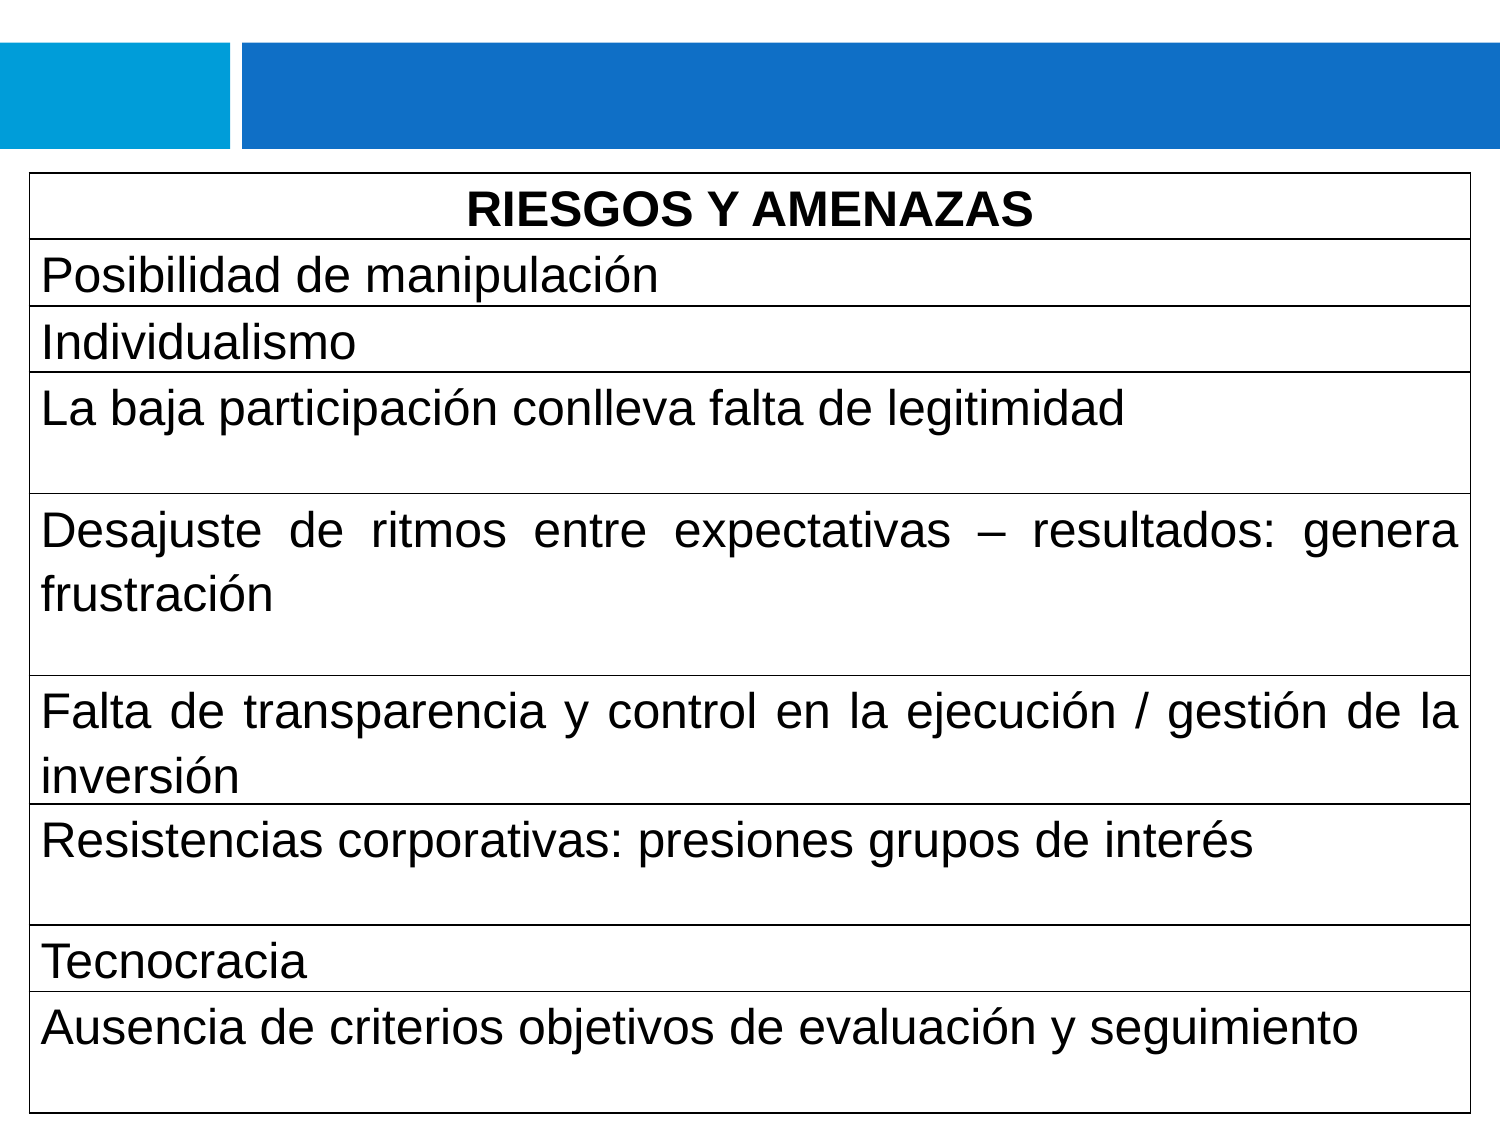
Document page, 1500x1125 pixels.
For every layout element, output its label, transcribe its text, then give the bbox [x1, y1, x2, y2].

table_cell Resistencias corporativas: presiones grupos de interés [30, 805, 1470, 924]
table_cell La baja participación conlleva falta de legitimidad [30, 373, 1470, 493]
table_cell Posibilidad de manipulación [30, 240, 1470, 305]
text_box [241, 41, 1500, 151]
table_cell Individualismo [30, 307, 1470, 371]
table_header RIESGOS Y AMENAZAS [30, 174, 1470, 238]
table_cell Ausencia de criterios objetivos de evaluación y seguimiento [30, 992, 1470, 1112]
table_cell Tecnocracia [30, 926, 1470, 991]
table_cell Desajuste de ritmos entre expectativas – resultados: genera frustración [30, 494, 1470, 675]
text_box [0, 41, 232, 151]
table_cell Falta de transparencia y control en la ejecución / gestión de la inversión [30, 676, 1470, 803]
